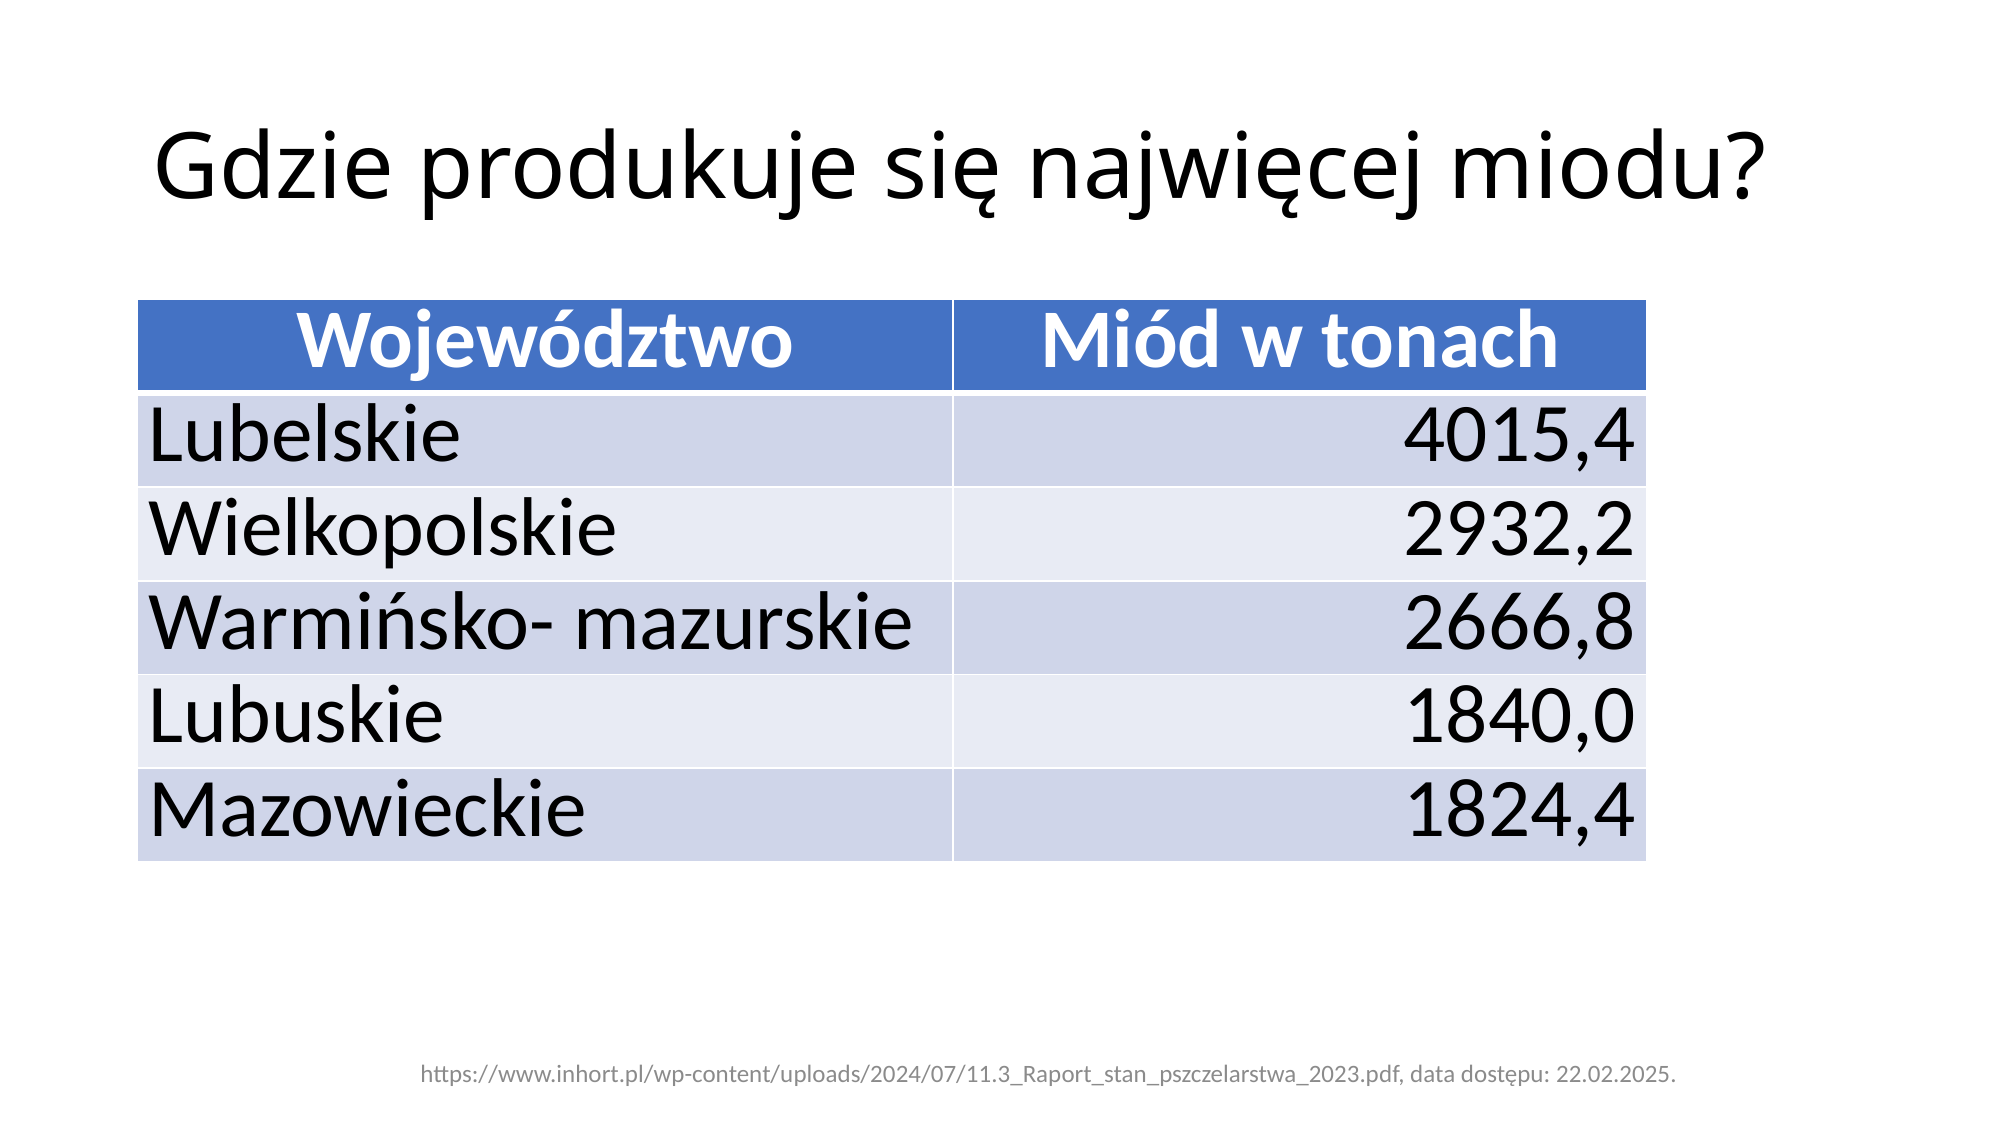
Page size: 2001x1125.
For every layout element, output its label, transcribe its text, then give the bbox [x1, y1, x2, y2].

table_header Województwo [138, 300, 952, 390]
table_cell Warmińsko- mazurskie [138, 582, 952, 674]
table_cell 2666,8 [954, 582, 1646, 674]
table_cell Lubelskie [138, 396, 952, 486]
table_cell 4015,4 [954, 396, 1646, 486]
table_cell 2932,2 [954, 488, 1646, 580]
table_cell Mazowieckie [138, 769, 952, 861]
title Gdzie produkuje się najwięcej miodu? [137, 59, 1863, 278]
table_cell 1824,4 [954, 769, 1646, 861]
table_header Miód w tonach [954, 300, 1646, 390]
table_cell Wielkopolskie [138, 488, 952, 580]
footer https://www.inhort.pl/wp-content/uploads/2024/07/11.3_Raport_stan_pszczelarstwa_2023.pdf, data dostępu: 22.02.2025. [348, 1042, 1752, 1103]
table_cell 1840,0 [954, 675, 1646, 767]
table_cell Lubuskie [138, 675, 952, 767]
